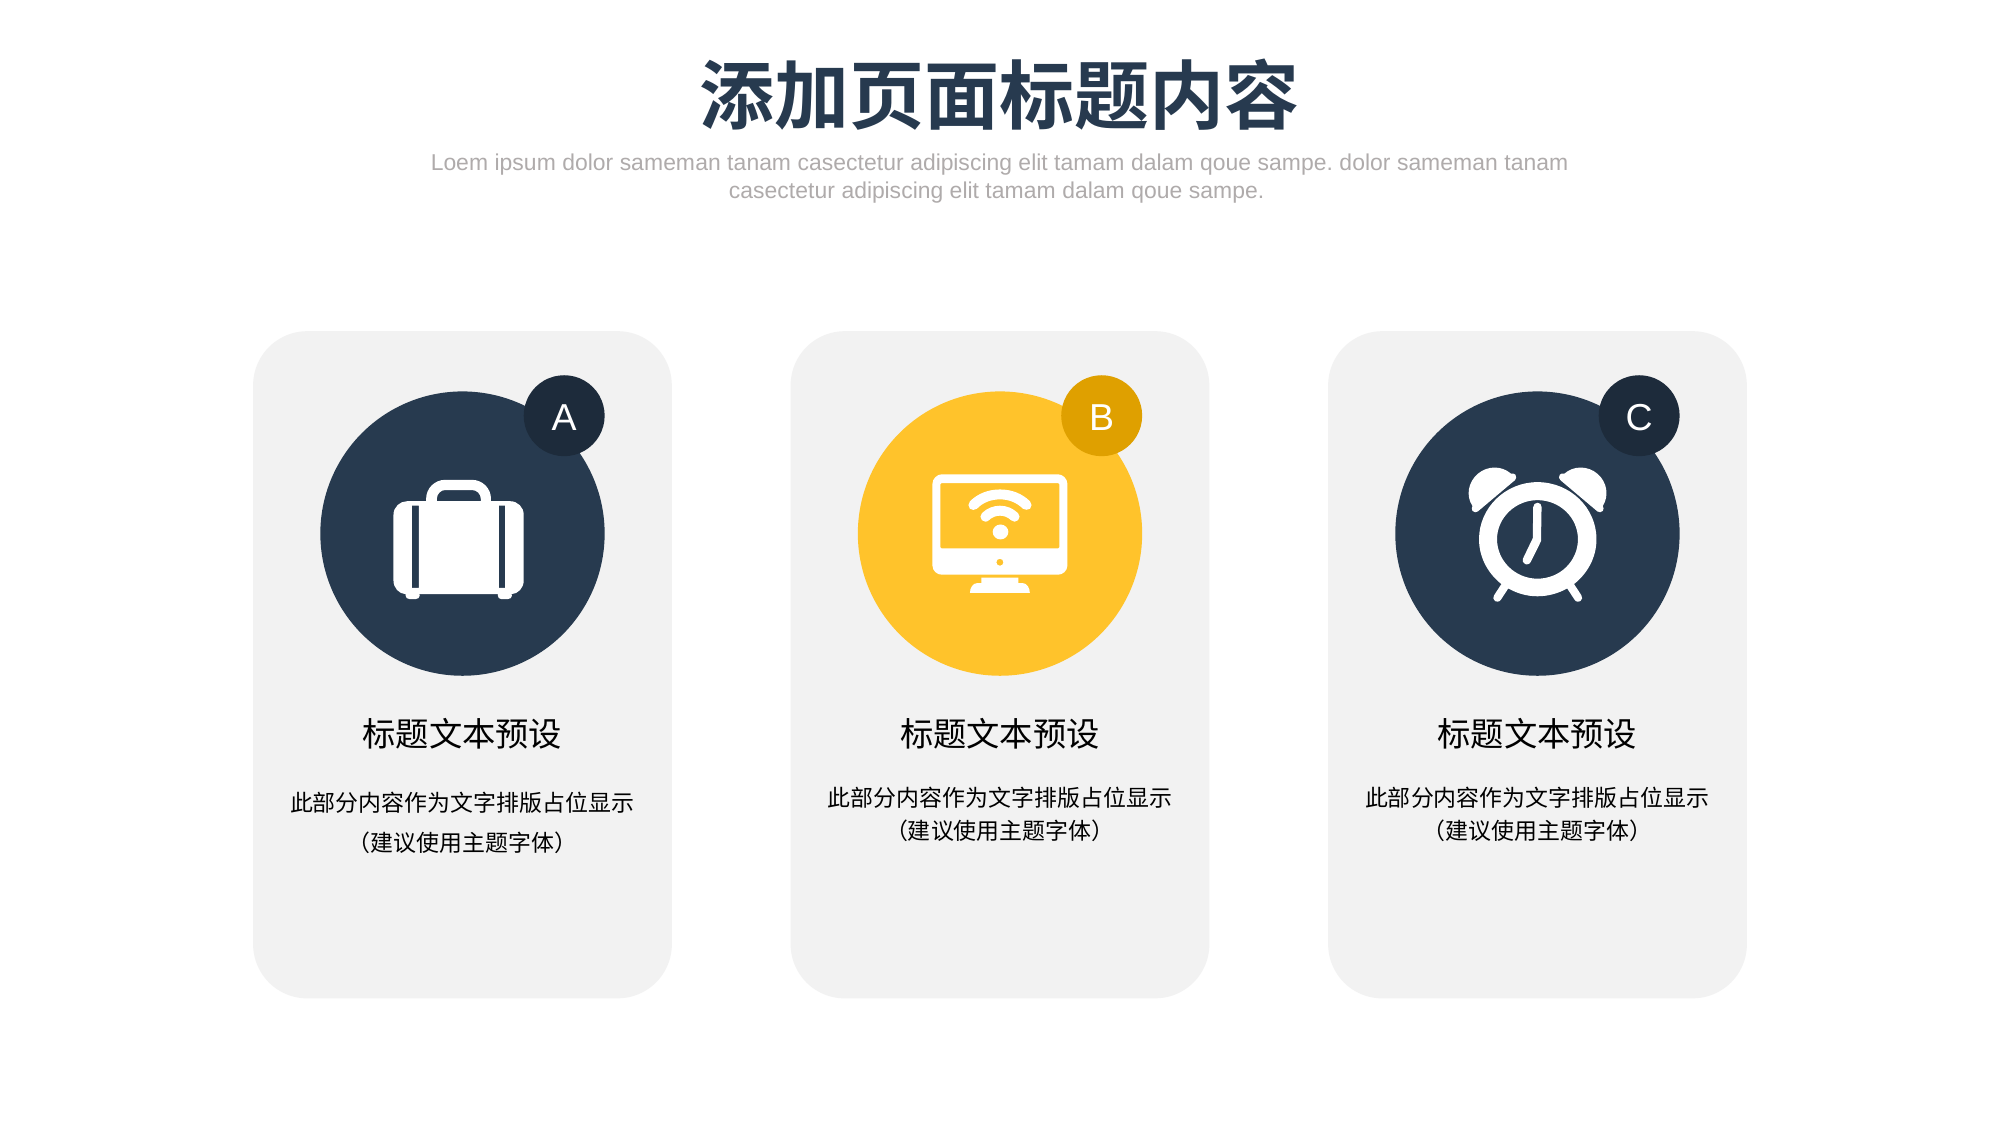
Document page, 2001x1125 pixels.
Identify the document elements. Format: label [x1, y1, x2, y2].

text_box [253, 331, 672, 999]
text_box [1328, 331, 1747, 999]
text_box [790, 331, 1210, 999]
